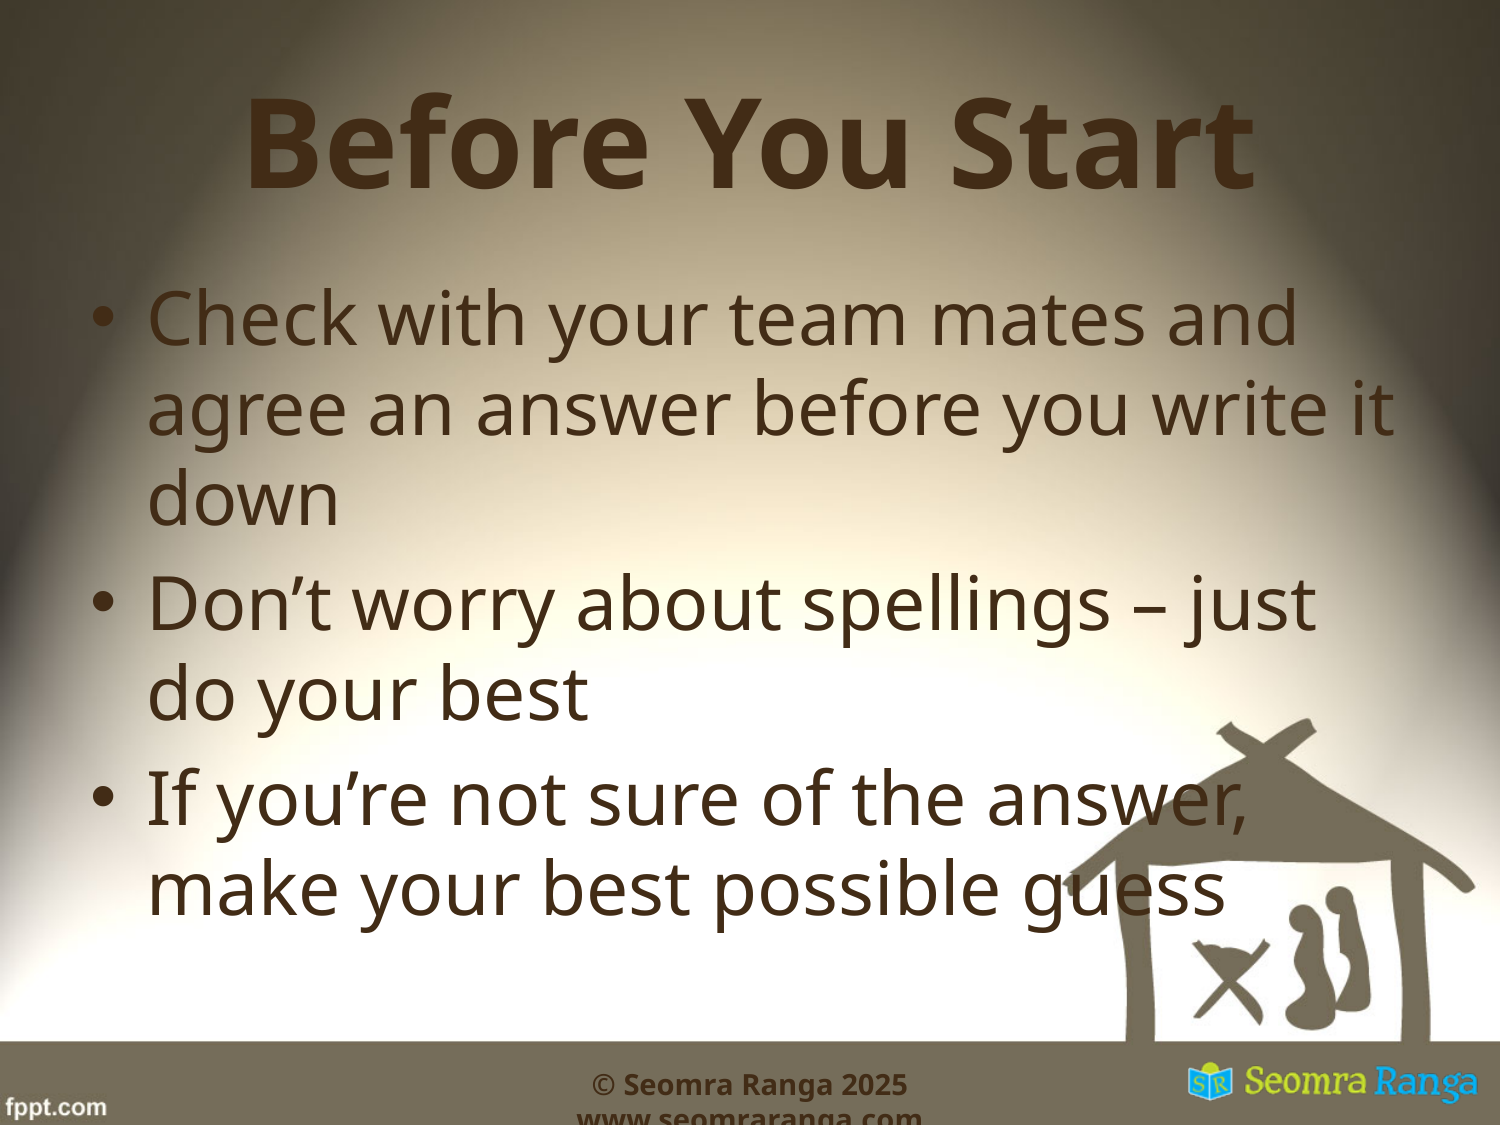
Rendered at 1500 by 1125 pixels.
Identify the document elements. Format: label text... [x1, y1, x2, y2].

text_box © Seomra Ranga 2025 www.seomraranga.com [401, 1058, 1099, 1125]
picture [0, 0, 1500, 1125]
title Before You Start [75, 45, 1425, 233]
list Check with your team mates and agree an answer before you write it down Don’t worry about spellings – just do your best If you’re not sure of the answer, make your best possible guess [75, 262, 1425, 1005]
